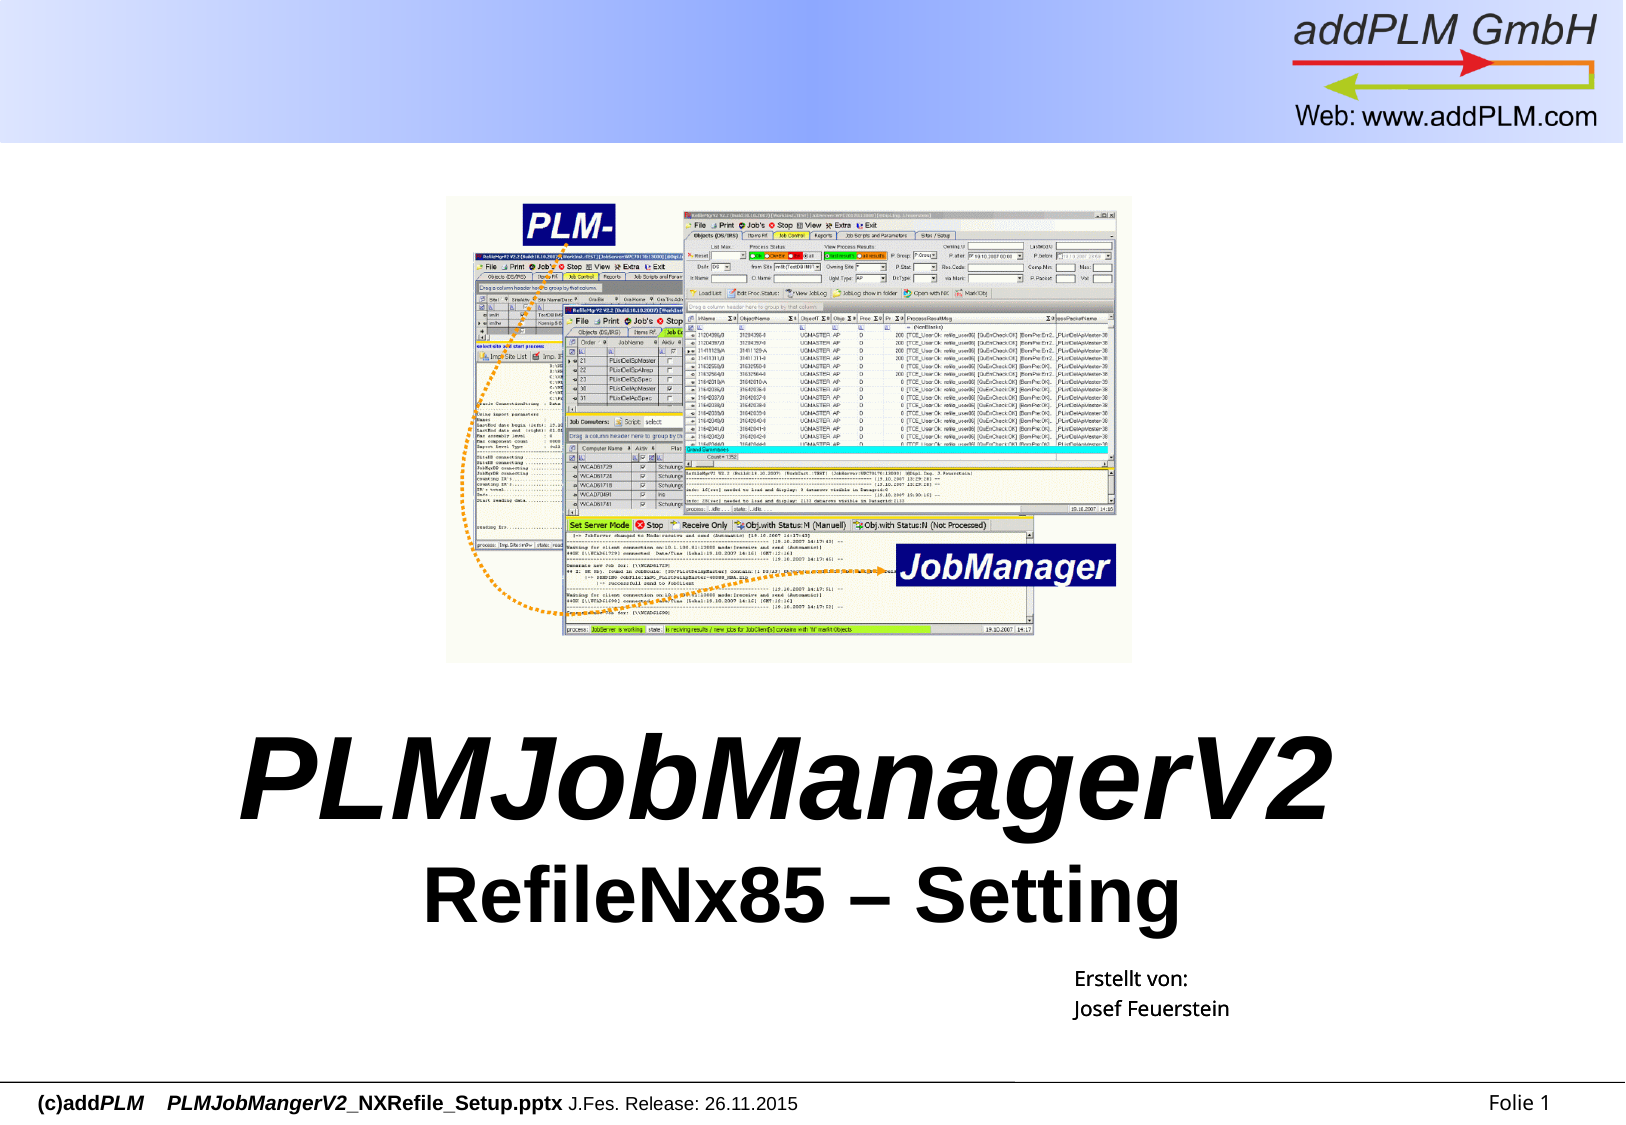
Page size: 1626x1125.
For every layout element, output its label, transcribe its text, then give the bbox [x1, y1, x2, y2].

text_box Erstellt von: Josef Feuerstein [1058, 964, 1441, 1028]
title PLMJobManagerV2 RefileNx85 – Setting [174, 639, 1431, 1000]
picture [1292, 13, 1597, 126]
slide_number Folie 1 [1228, 1081, 1568, 1125]
picture [446, 196, 1132, 663]
